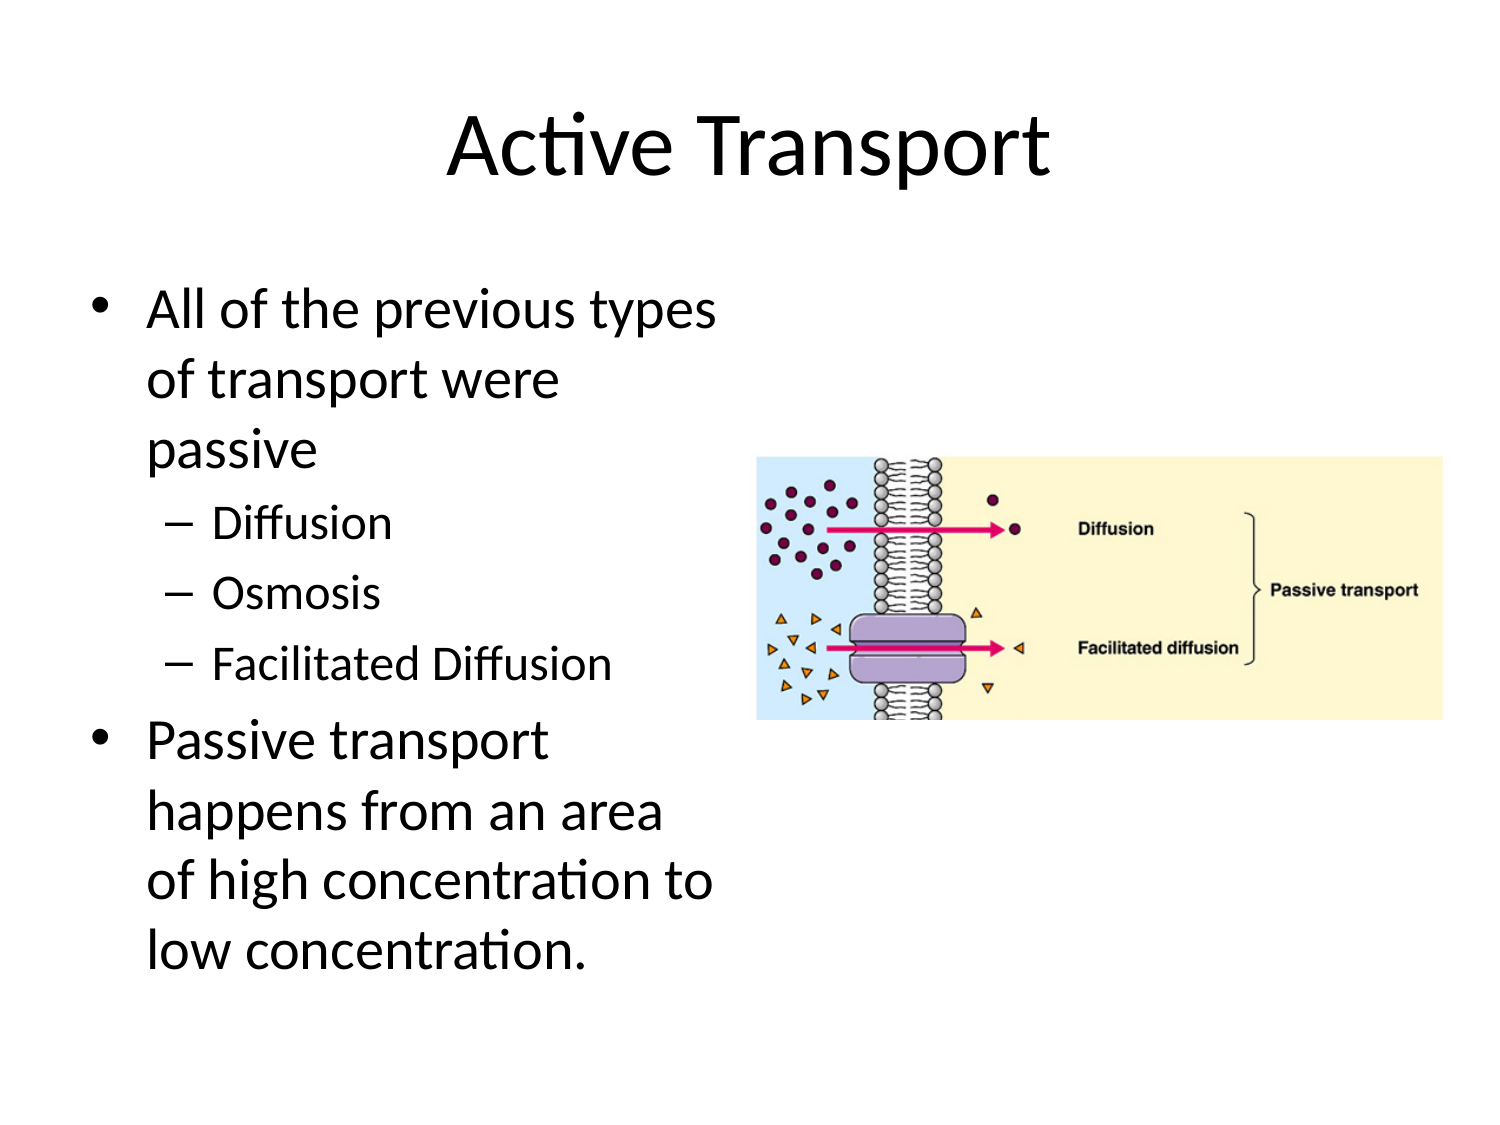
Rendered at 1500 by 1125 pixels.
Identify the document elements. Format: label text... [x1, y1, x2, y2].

title Active Transport [75, 45, 1425, 233]
list All of the previous types of transport were passive Diffusion Osmosis Facilitated Diffusion Passive transport happens from an area of high concentration to low concentration. [75, 262, 738, 1005]
picture [749, 449, 1451, 721]
